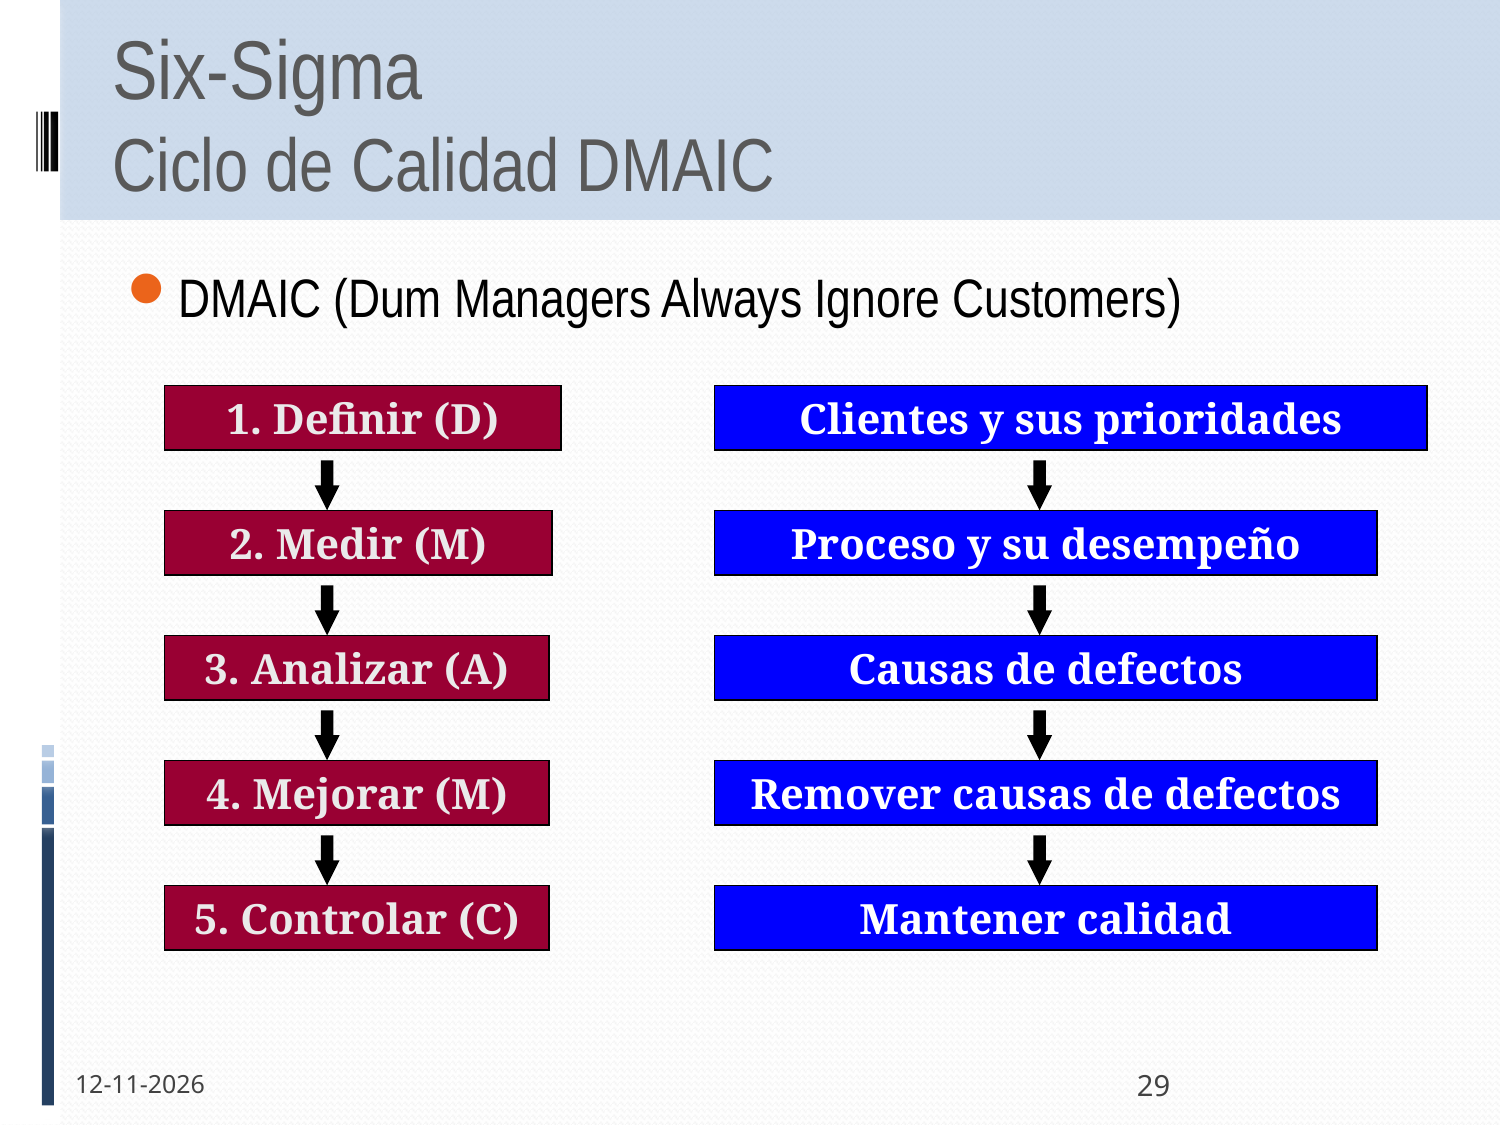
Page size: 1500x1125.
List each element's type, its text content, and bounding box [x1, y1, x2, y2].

text_box [1035, 835, 1044, 885]
list DMAIC (Dum Managers Always Ignore Customers) [111, 255, 1436, 1038]
text_box [1035, 460, 1044, 510]
text_box Causas de defectos [714, 635, 1377, 701]
text_box Proceso y su desempeño [714, 510, 1377, 576]
text_box [322, 585, 332, 635]
text_box 5. Controlar (C) [164, 885, 550, 951]
text_box [322, 835, 332, 885]
text_box 4. Mejorar (M) [164, 760, 550, 826]
text_box [1035, 585, 1044, 635]
text_box 2. Medir (M) [164, 510, 552, 576]
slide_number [75, 1042, 243, 1103]
text_box [322, 710, 332, 760]
text_box 3. Analizar (A) [164, 635, 550, 701]
text_box 1. Definir (D) [164, 385, 561, 451]
text_box Remover causas de defectos [714, 760, 1377, 826]
text_box [322, 460, 332, 510]
text_box Clientes y sus prioridades [714, 385, 1428, 451]
text_box Mantener calidad [714, 885, 1377, 951]
title Six-Sigma Ciclo de Calidad DMAIC [111, 18, 1436, 207]
text_box [1035, 710, 1044, 760]
slide_number 29 [1045, 1046, 1171, 1107]
